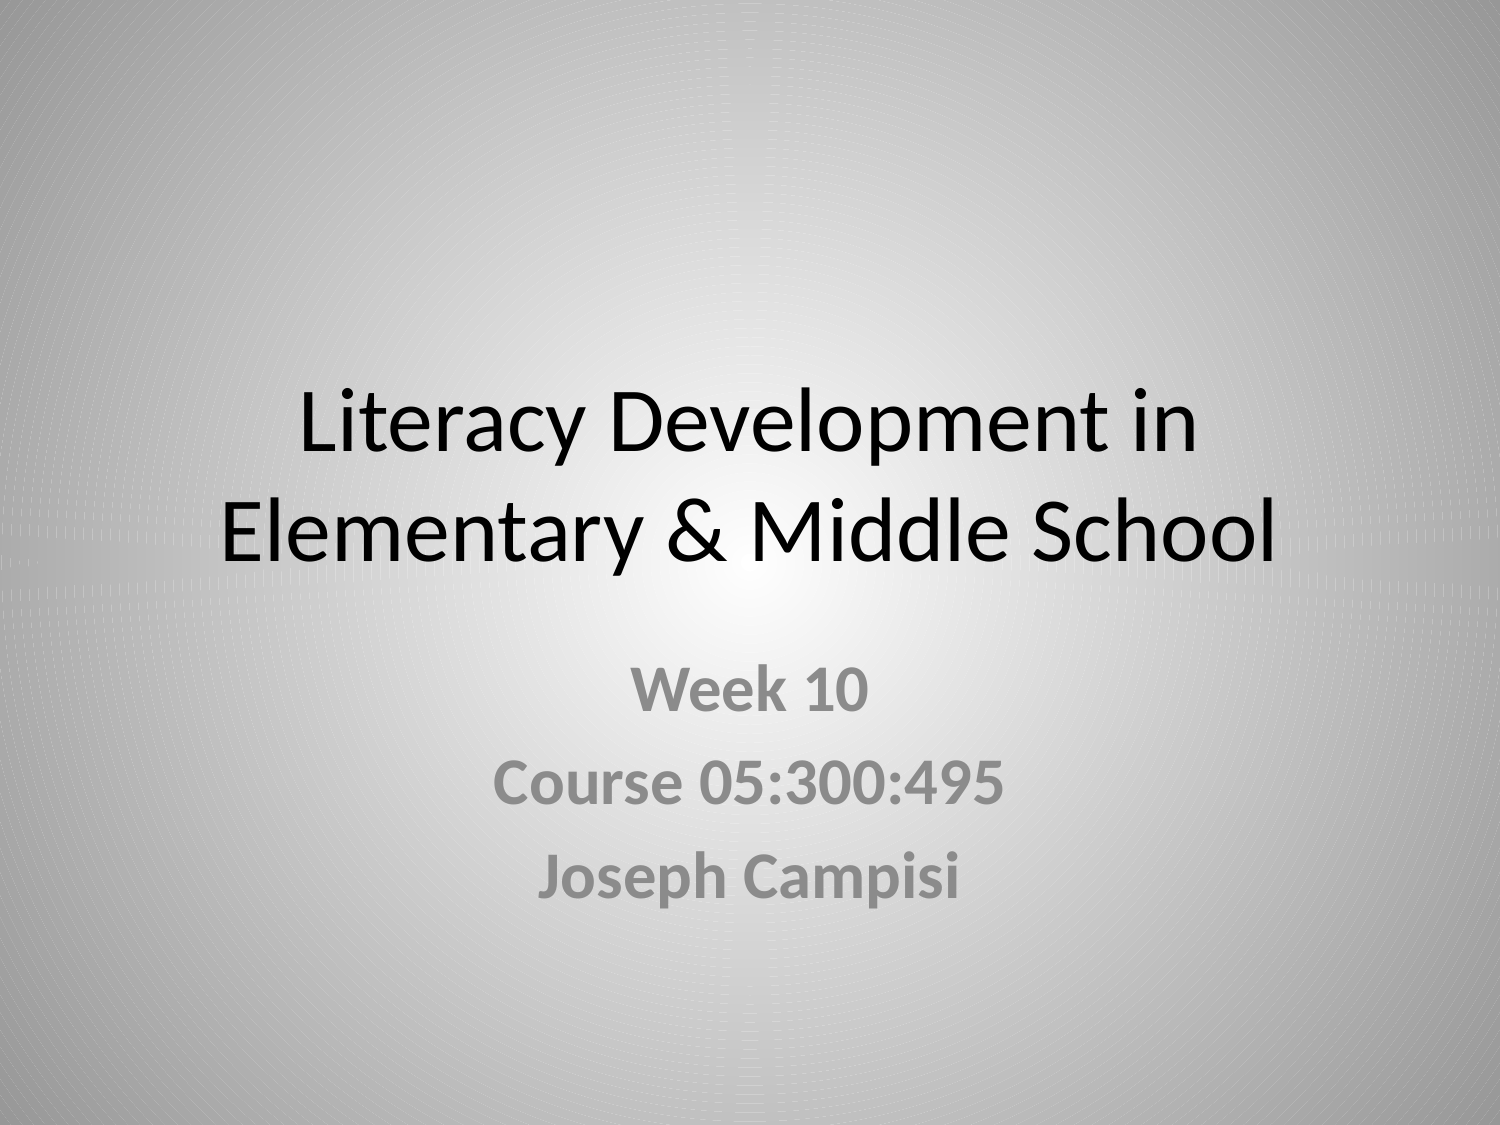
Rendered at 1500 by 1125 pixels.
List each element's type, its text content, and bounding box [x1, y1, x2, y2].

title Literacy Development in Elementary & Middle School [112, 349, 1388, 591]
subtitle Week 10 Course 05:300:495 Joseph Campisi [225, 637, 1275, 925]
